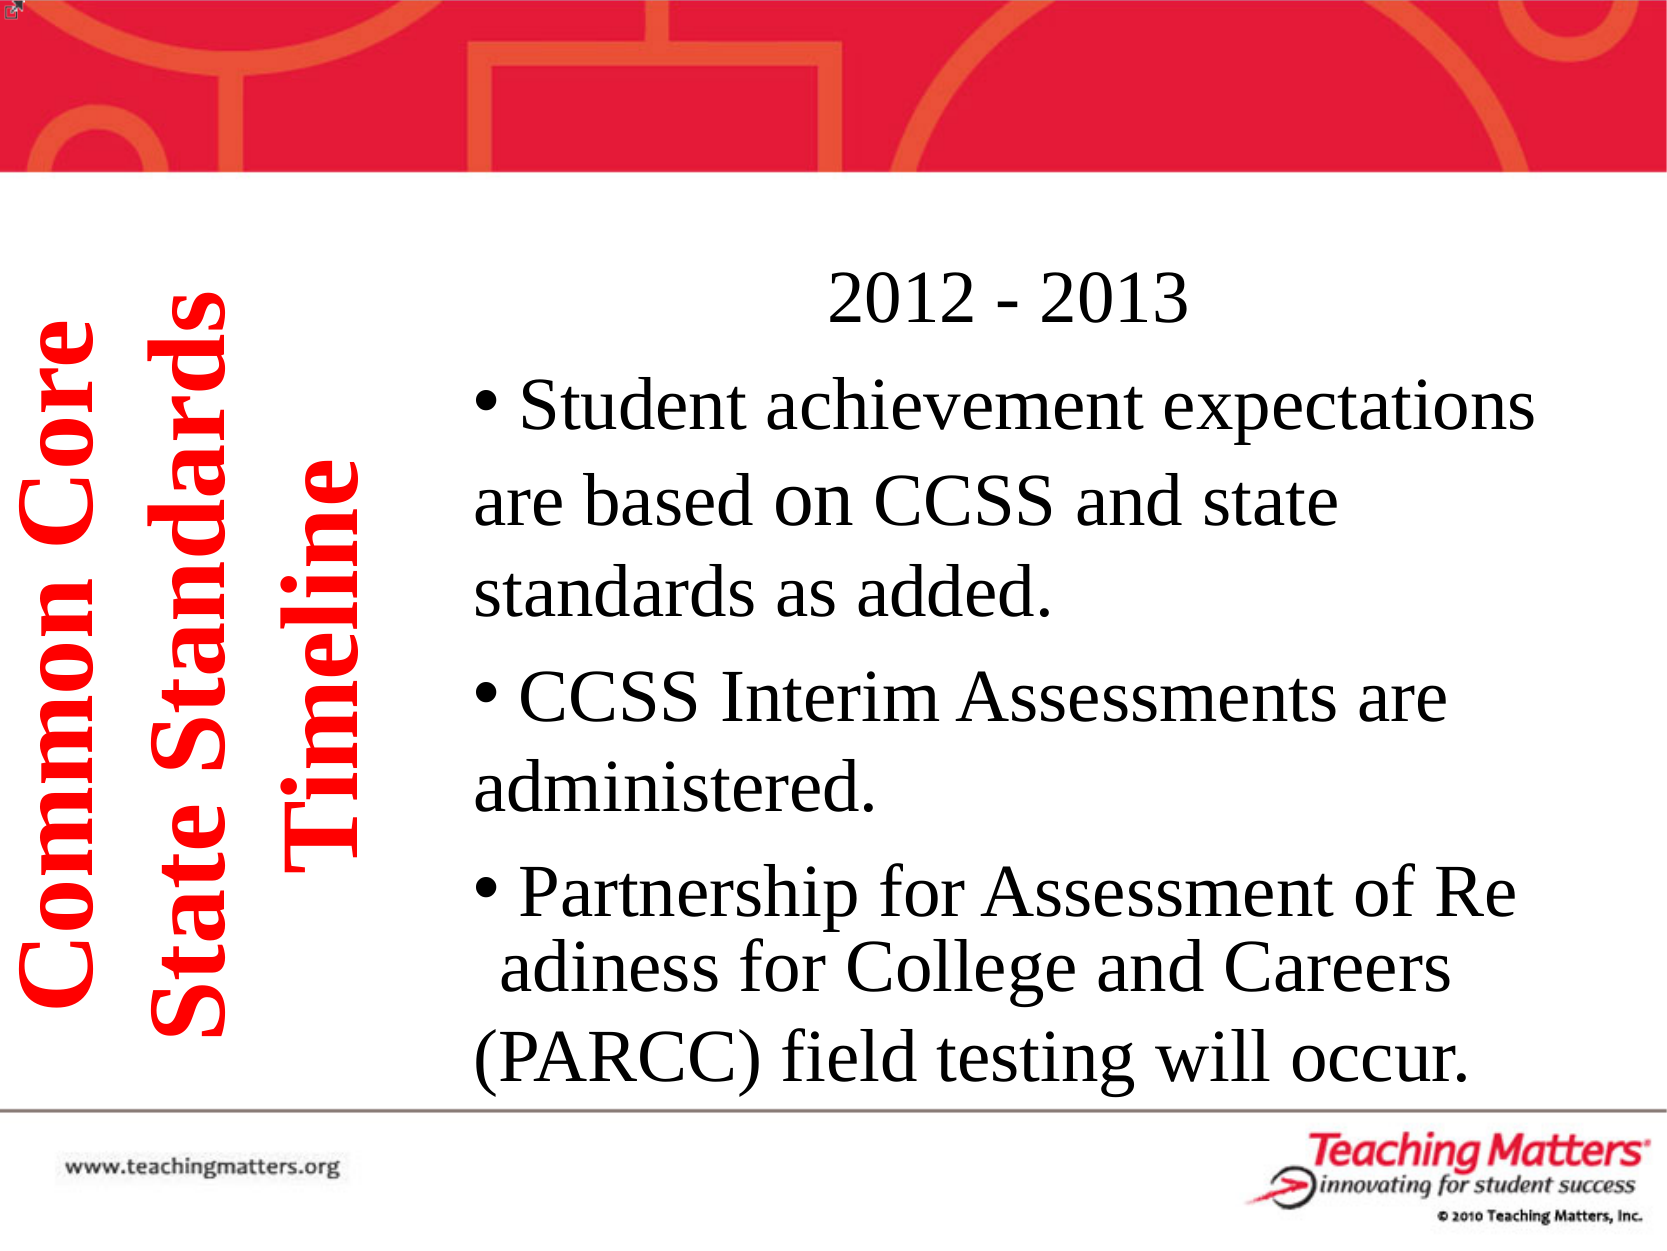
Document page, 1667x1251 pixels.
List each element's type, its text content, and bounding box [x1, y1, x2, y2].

text_box Common Core State Standards Timeline [70, 212, 396, 1113]
picture [0, 0, 1667, 1250]
text_box 2012 - 2013 Student achievement expectations are based on CCSS and state standards as added. CCSS Interim Assessments are administered. Partnership for Assessment of Readiness for College and Careers (PARCC) field testing will occur. [458, 212, 1559, 1088]
